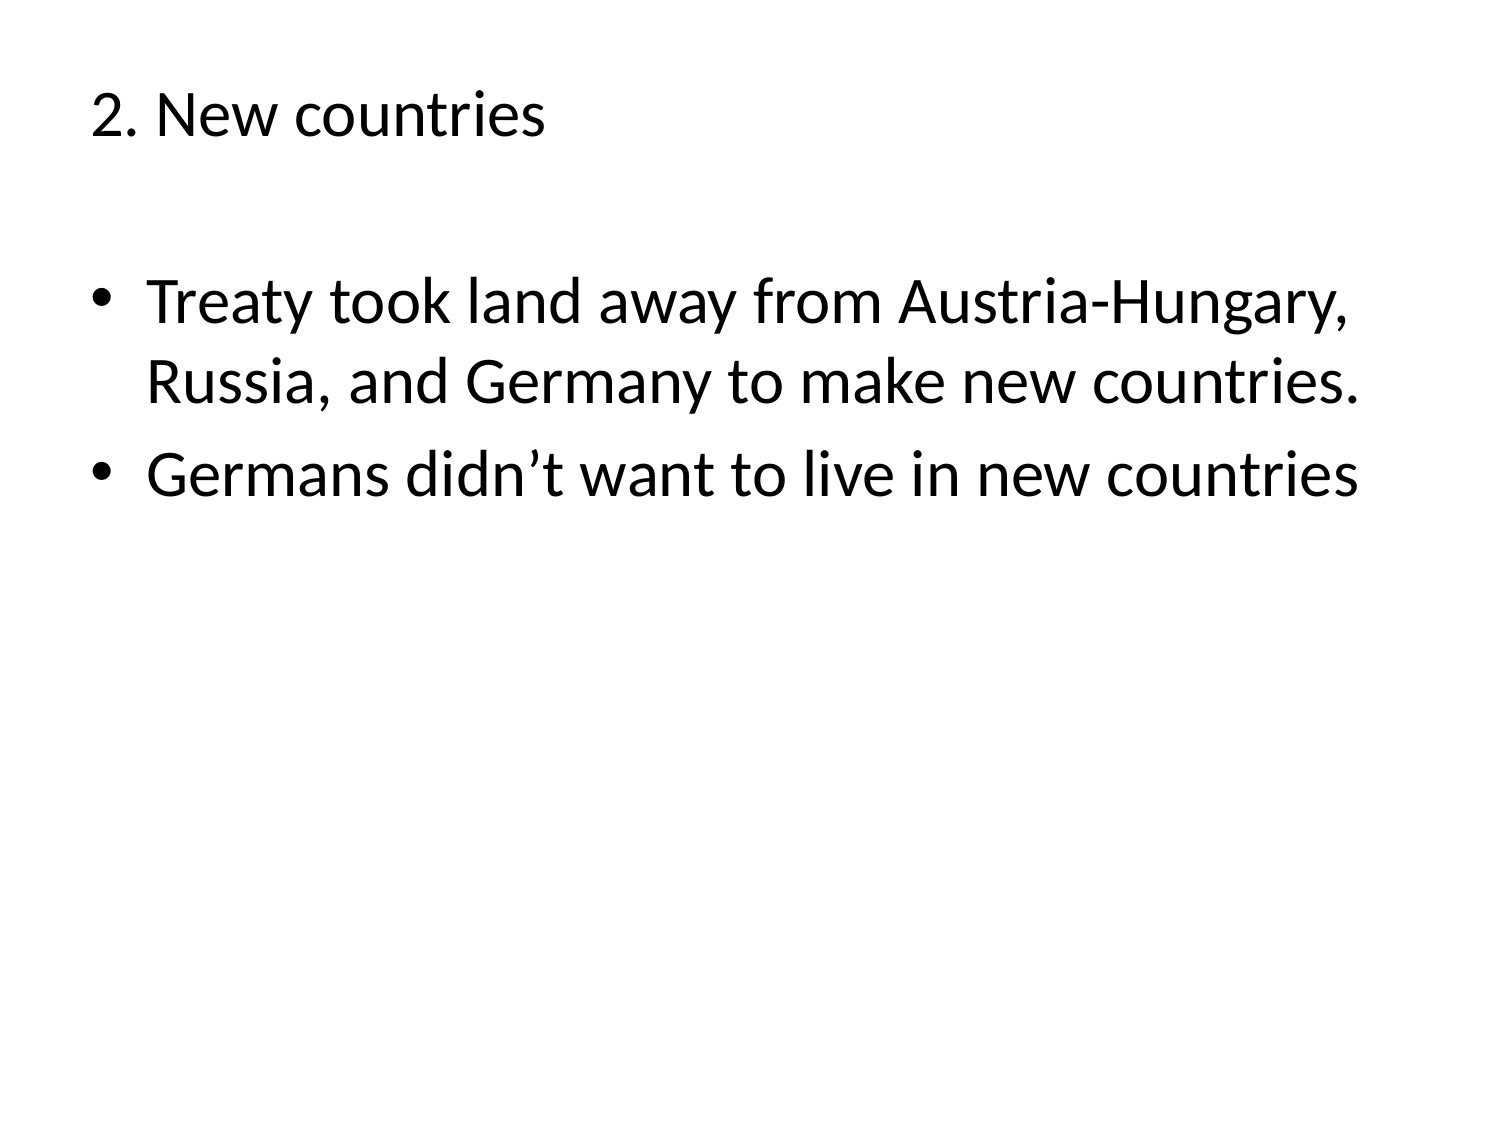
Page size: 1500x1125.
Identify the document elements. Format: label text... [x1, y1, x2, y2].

list 2. New countries Treaty took land away from Austria-Hungary, Russia, and Germany to make new countries. Germans didn’t want to live in new countries [75, 62, 1425, 1005]
